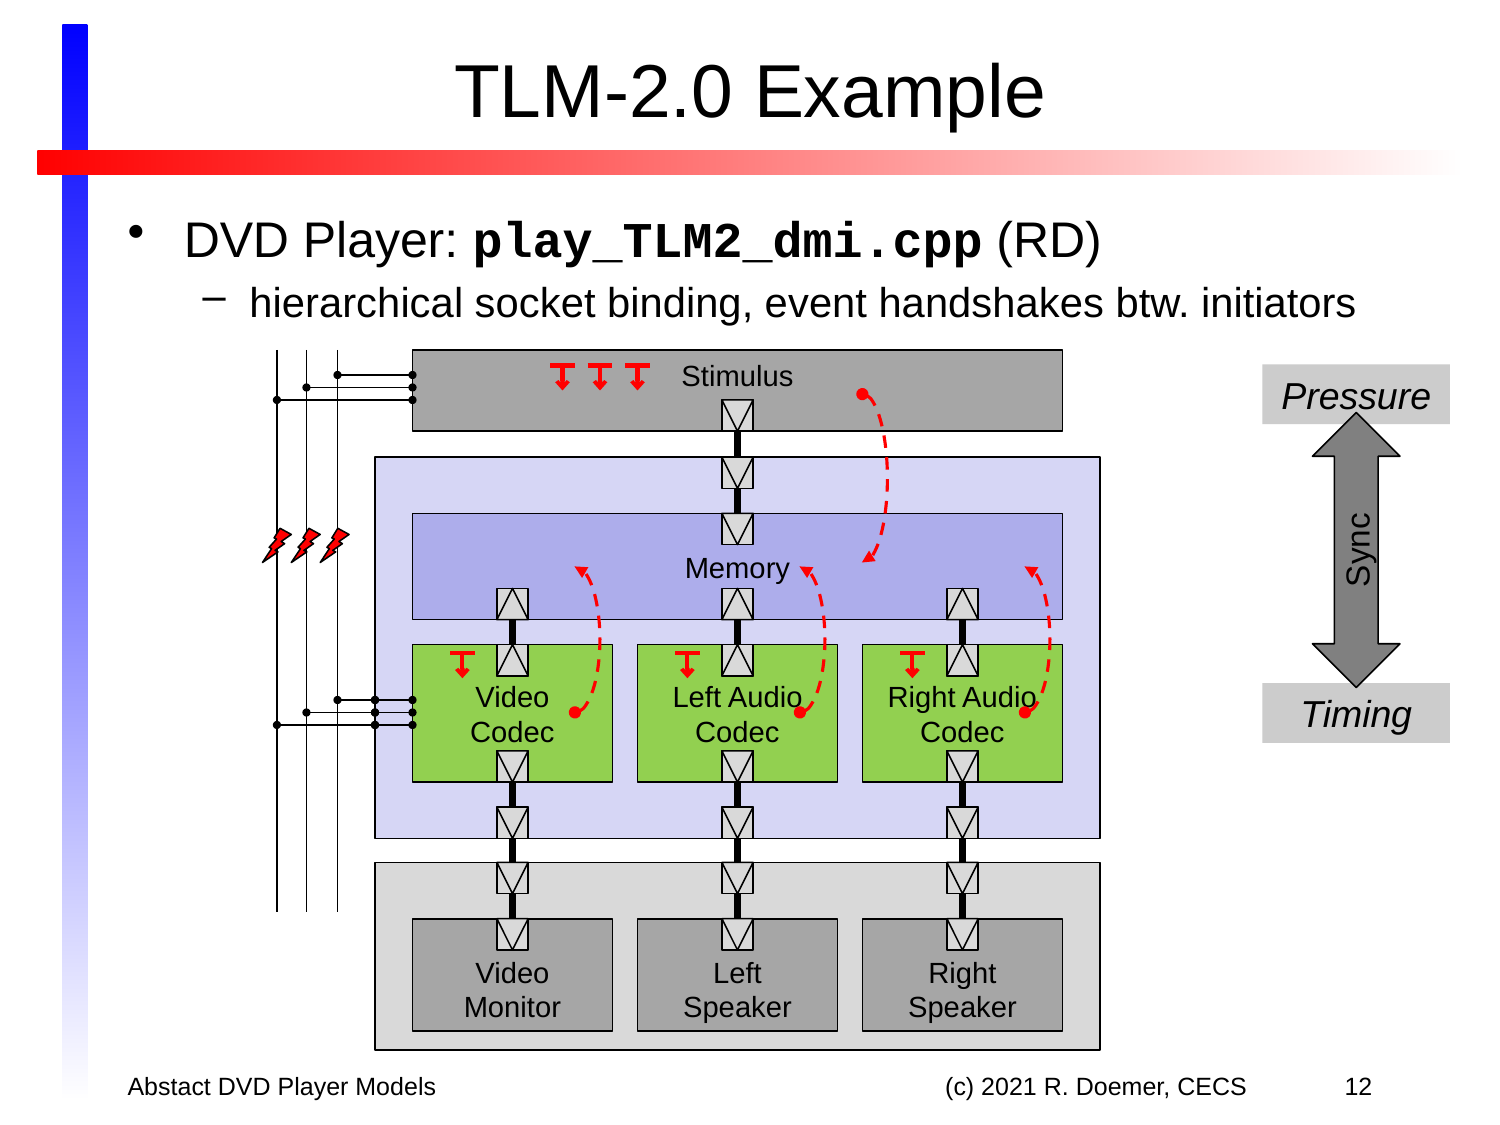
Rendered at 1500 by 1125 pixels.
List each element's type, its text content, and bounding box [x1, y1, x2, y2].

text_box Right Audio Codec [862, 644, 1063, 783]
text_box [793, 566, 826, 719]
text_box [496, 862, 529, 894]
list DVD Player: play_TLM2_dmi.cpp (RD) hierarchical socket binding, event handshakes btw. initiators [112, 200, 1388, 1025]
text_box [946, 806, 979, 839]
text_box [375, 1025, 1100, 1050]
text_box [721, 862, 754, 894]
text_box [496, 806, 529, 839]
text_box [549, 365, 576, 391]
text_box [946, 750, 979, 783]
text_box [721, 750, 754, 783]
text_box Timing [1262, 683, 1450, 743]
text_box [946, 918, 979, 951]
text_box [496, 588, 529, 620]
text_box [624, 365, 651, 391]
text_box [899, 653, 926, 679]
title TLM-2.0 Example [112, 24, 1388, 150]
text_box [674, 653, 701, 679]
text_box Sync [1312, 412, 1400, 688]
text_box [721, 806, 754, 839]
text_box [568, 566, 601, 719]
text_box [496, 644, 529, 677]
slide_number 12 [1287, 1062, 1388, 1100]
text_box Pressure [1262, 364, 1450, 425]
text_box [856, 388, 888, 563]
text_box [946, 644, 979, 677]
text_box Video Monitor [412, 918, 613, 1032]
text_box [496, 750, 529, 783]
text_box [721, 513, 754, 545]
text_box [721, 588, 754, 620]
text_box [341, 530, 350, 541]
text_box Left Audio Codec [637, 644, 838, 783]
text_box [721, 399, 754, 432]
slide_number Abstact DVD Player Models [112, 1062, 774, 1100]
text_box [310, 528, 321, 547]
text_box [291, 542, 302, 563]
text_box Memory [412, 513, 1063, 620]
text_box Left Speaker [637, 918, 838, 1032]
text_box [262, 544, 272, 563]
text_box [587, 365, 613, 391]
footer (c) 2021 R. Doemer, CECS [774, 1062, 1263, 1100]
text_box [449, 653, 476, 679]
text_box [496, 918, 529, 951]
text_box Right Speaker [862, 918, 1063, 1032]
text_box Stimulus [412, 349, 1063, 432]
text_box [721, 456, 754, 489]
text_box [1018, 566, 1051, 719]
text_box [721, 644, 754, 677]
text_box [721, 918, 754, 951]
text_box Video Codec [412, 644, 613, 783]
text_box [320, 540, 333, 563]
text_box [946, 588, 979, 620]
text_box [282, 529, 292, 541]
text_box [946, 862, 979, 894]
